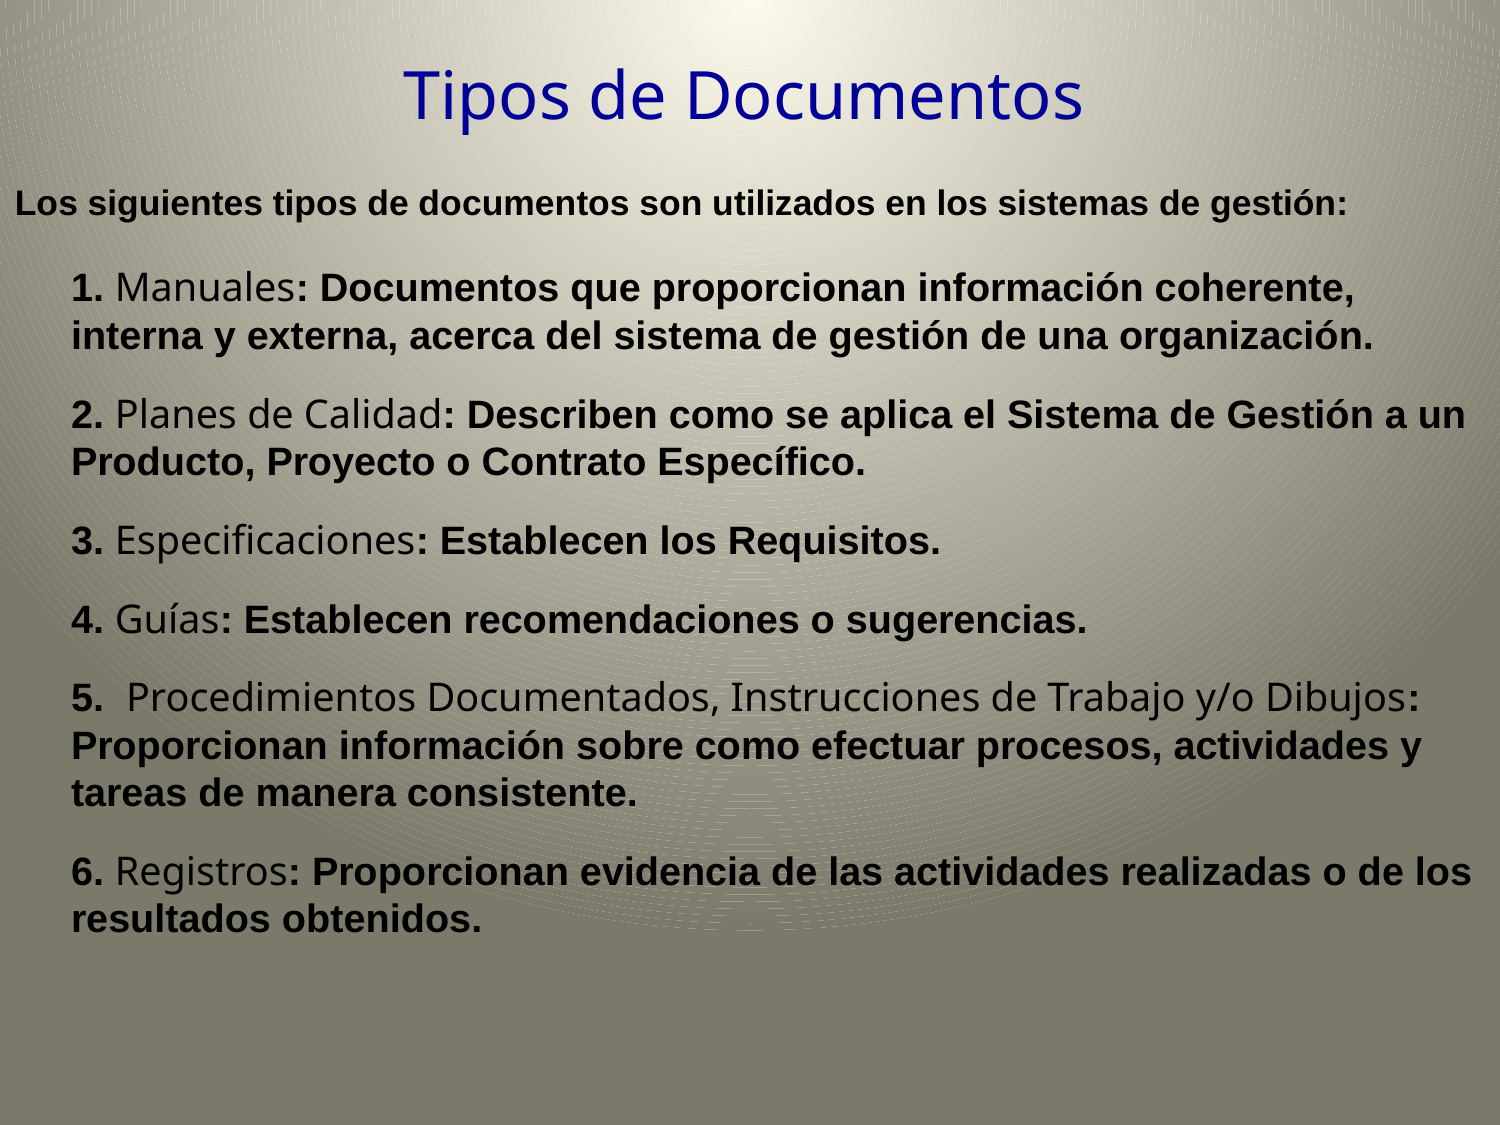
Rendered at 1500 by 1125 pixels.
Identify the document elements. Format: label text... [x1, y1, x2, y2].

title Tipos de Documentos [29, 30, 1460, 156]
text_box Los siguientes tipos de documentos son utilizados en los sistemas de gestión: 1. Manuales: Documentos que proporcionan información coherente, interna y externa, acerca del sistema de gestión de una organización. 2. Planes de Calidad: Describen como se aplica el Sistema de Gestión a un Producto, Proyecto o Contrato Específico. 3. Especificaciones: Establecen los Requisitos. 4. Guías: Establecen recomendaciones o sugerencias. 5. Procedimientos Documentados, Instrucciones de Trabajo y/o Dibujos: Proporcionan información sobre como efectuar procesos, actividades y tareas de manera consistente. 6. Registros: Proporcionan evidencia de las actividades realizadas o de los resultados obtenidos. [0, 172, 1500, 1071]
